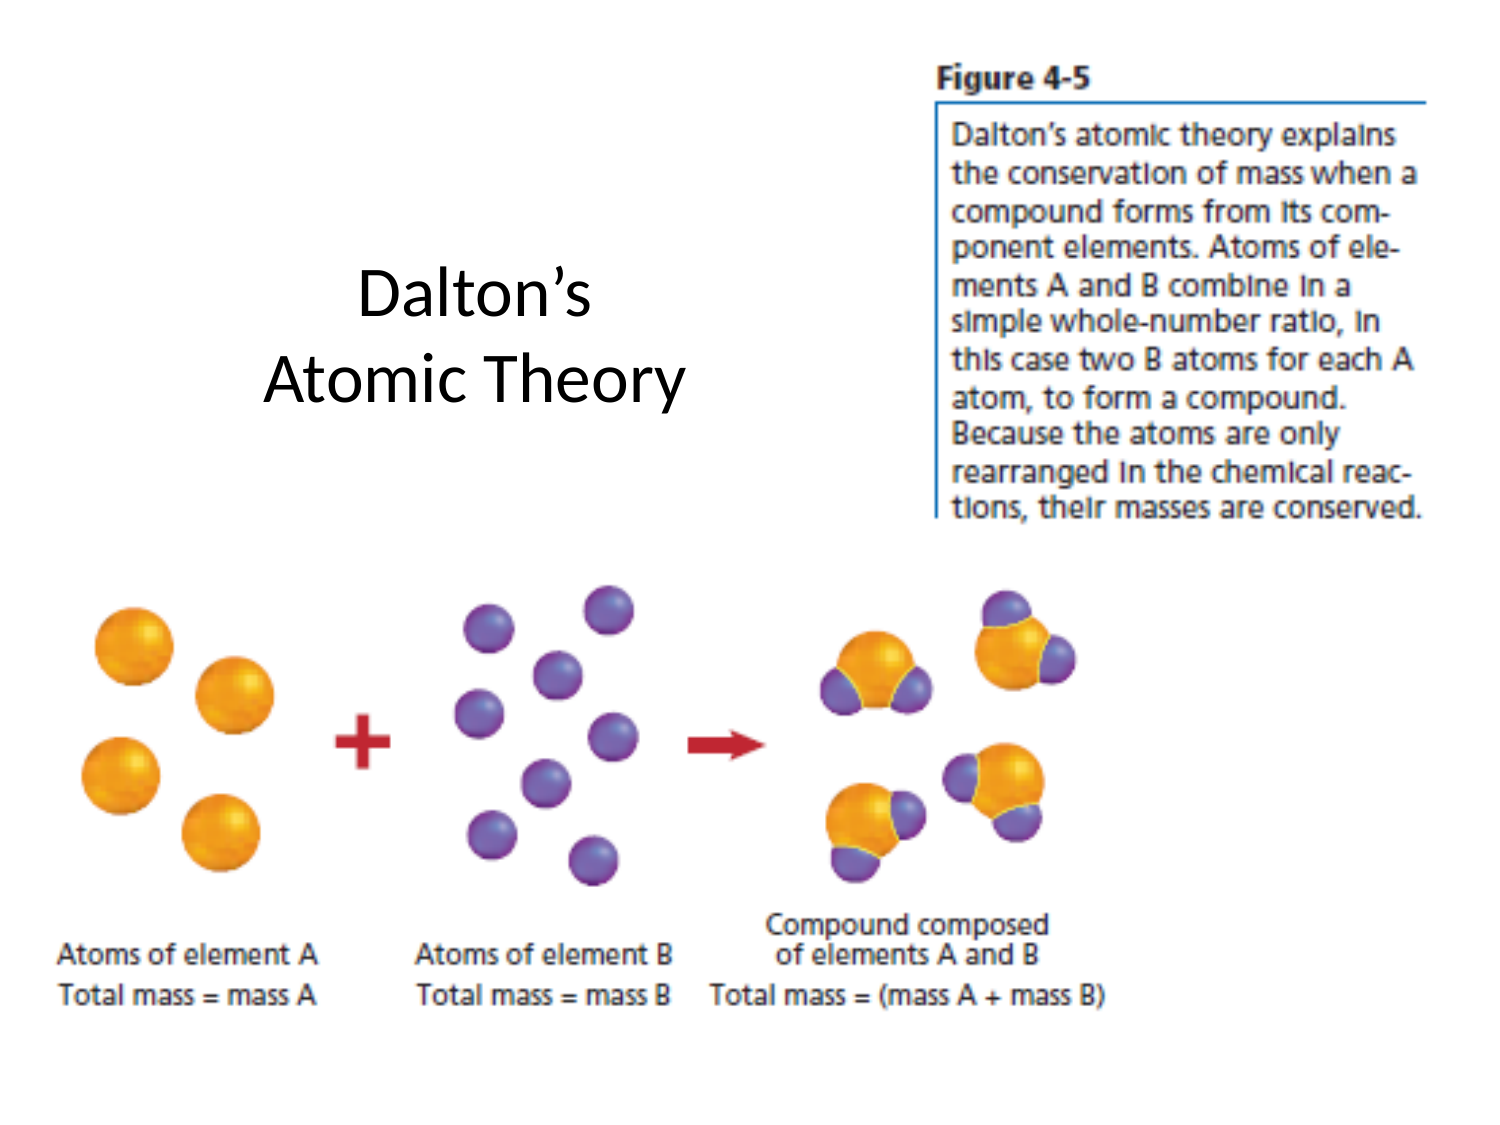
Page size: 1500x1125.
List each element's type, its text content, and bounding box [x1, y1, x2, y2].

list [49, 562, 1119, 1026]
picture [924, 49, 1439, 535]
title Dalton’s Atomic Theory [87, 237, 863, 425]
